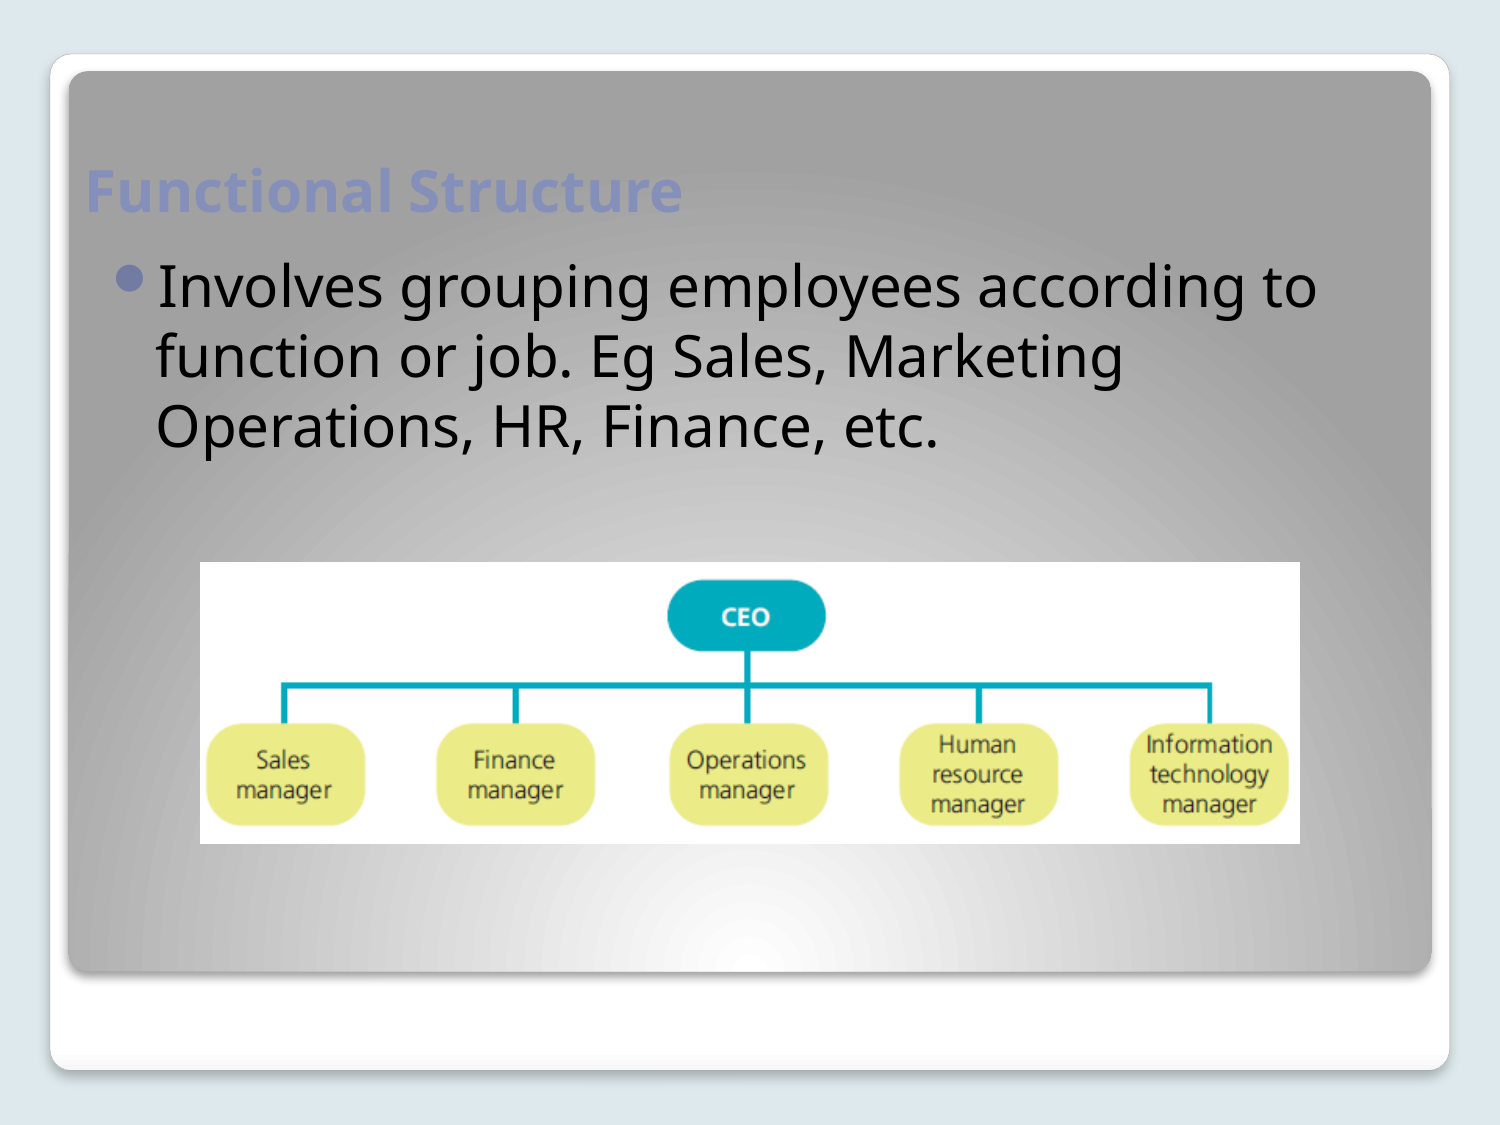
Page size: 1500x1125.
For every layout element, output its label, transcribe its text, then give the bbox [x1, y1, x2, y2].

list Involves grouping employees according to function or job. Eg Sales, Marketing Operations, HR, Finance, etc. [82, 234, 1425, 922]
title Functional Structure [70, 58, 1413, 232]
picture [200, 562, 1300, 844]
